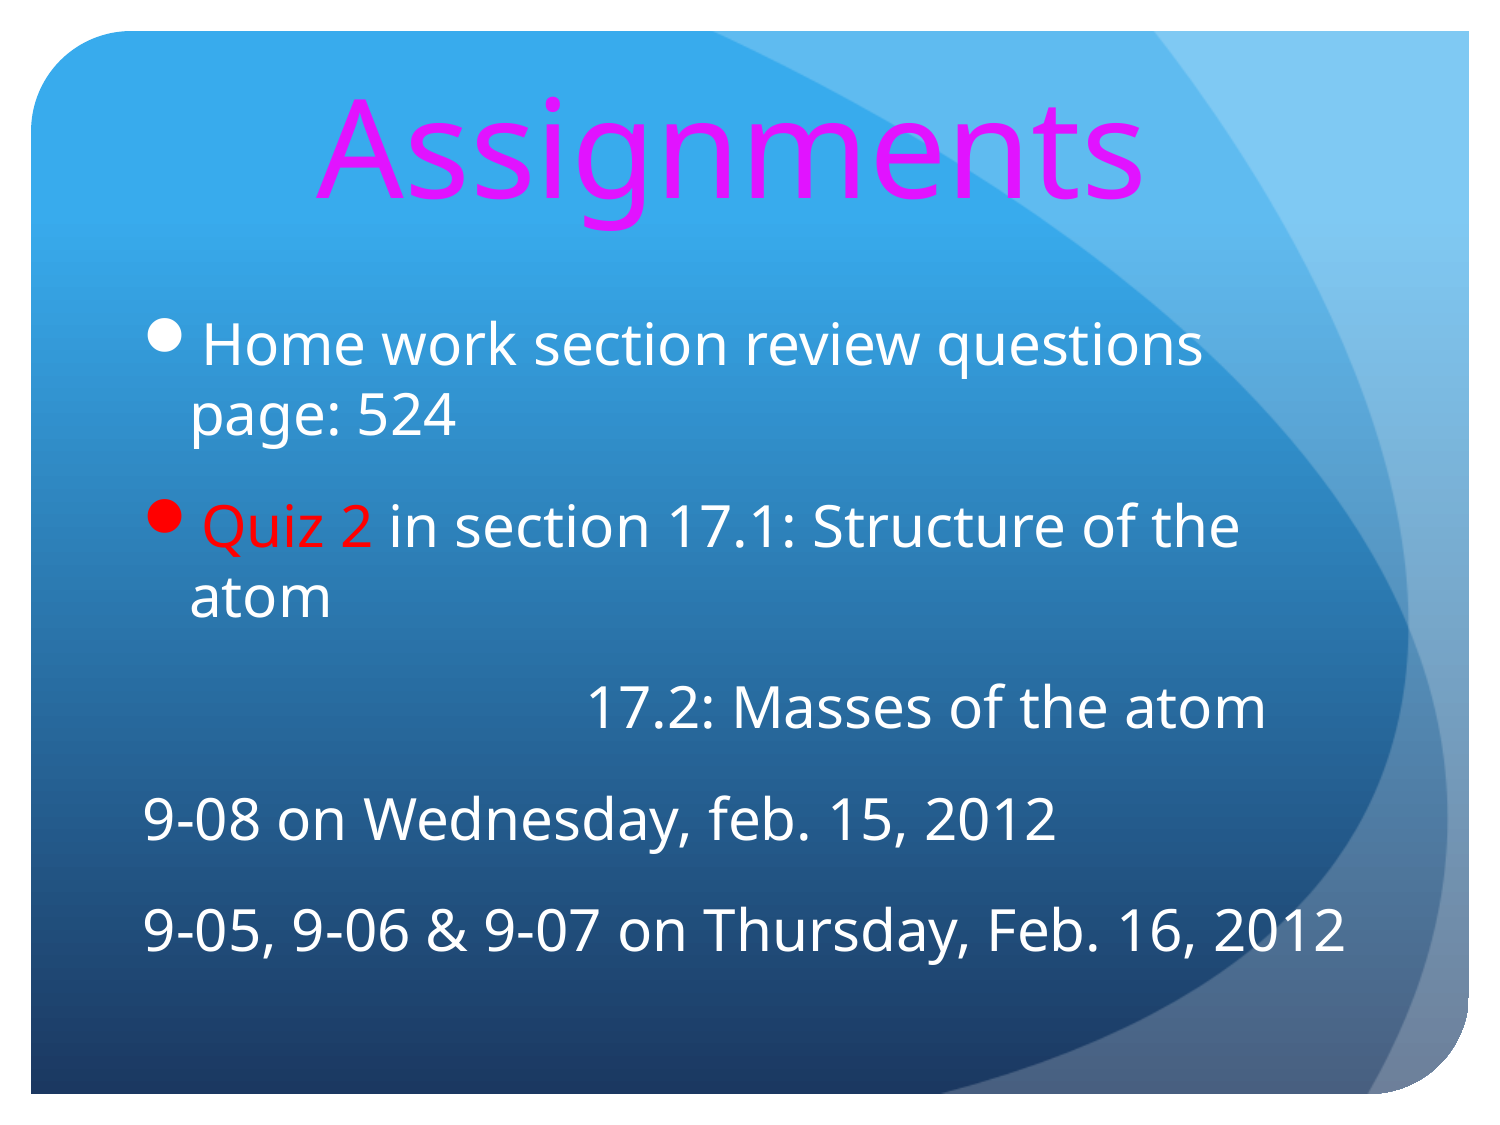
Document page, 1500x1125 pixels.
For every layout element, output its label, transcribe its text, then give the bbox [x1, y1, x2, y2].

title Assignments [127, 62, 1372, 234]
picture [24, 30, 1473, 1094]
list Home work section review questions page: 524 Quiz 2 in section 17.1: Structure of the atom 17.2: Masses of the atom 9-08 on Wednesday, feb. 15, 2012 9-05, 9-06 & 9-07 on Thursday, Feb. 16, 2012 [127, 299, 1372, 991]
